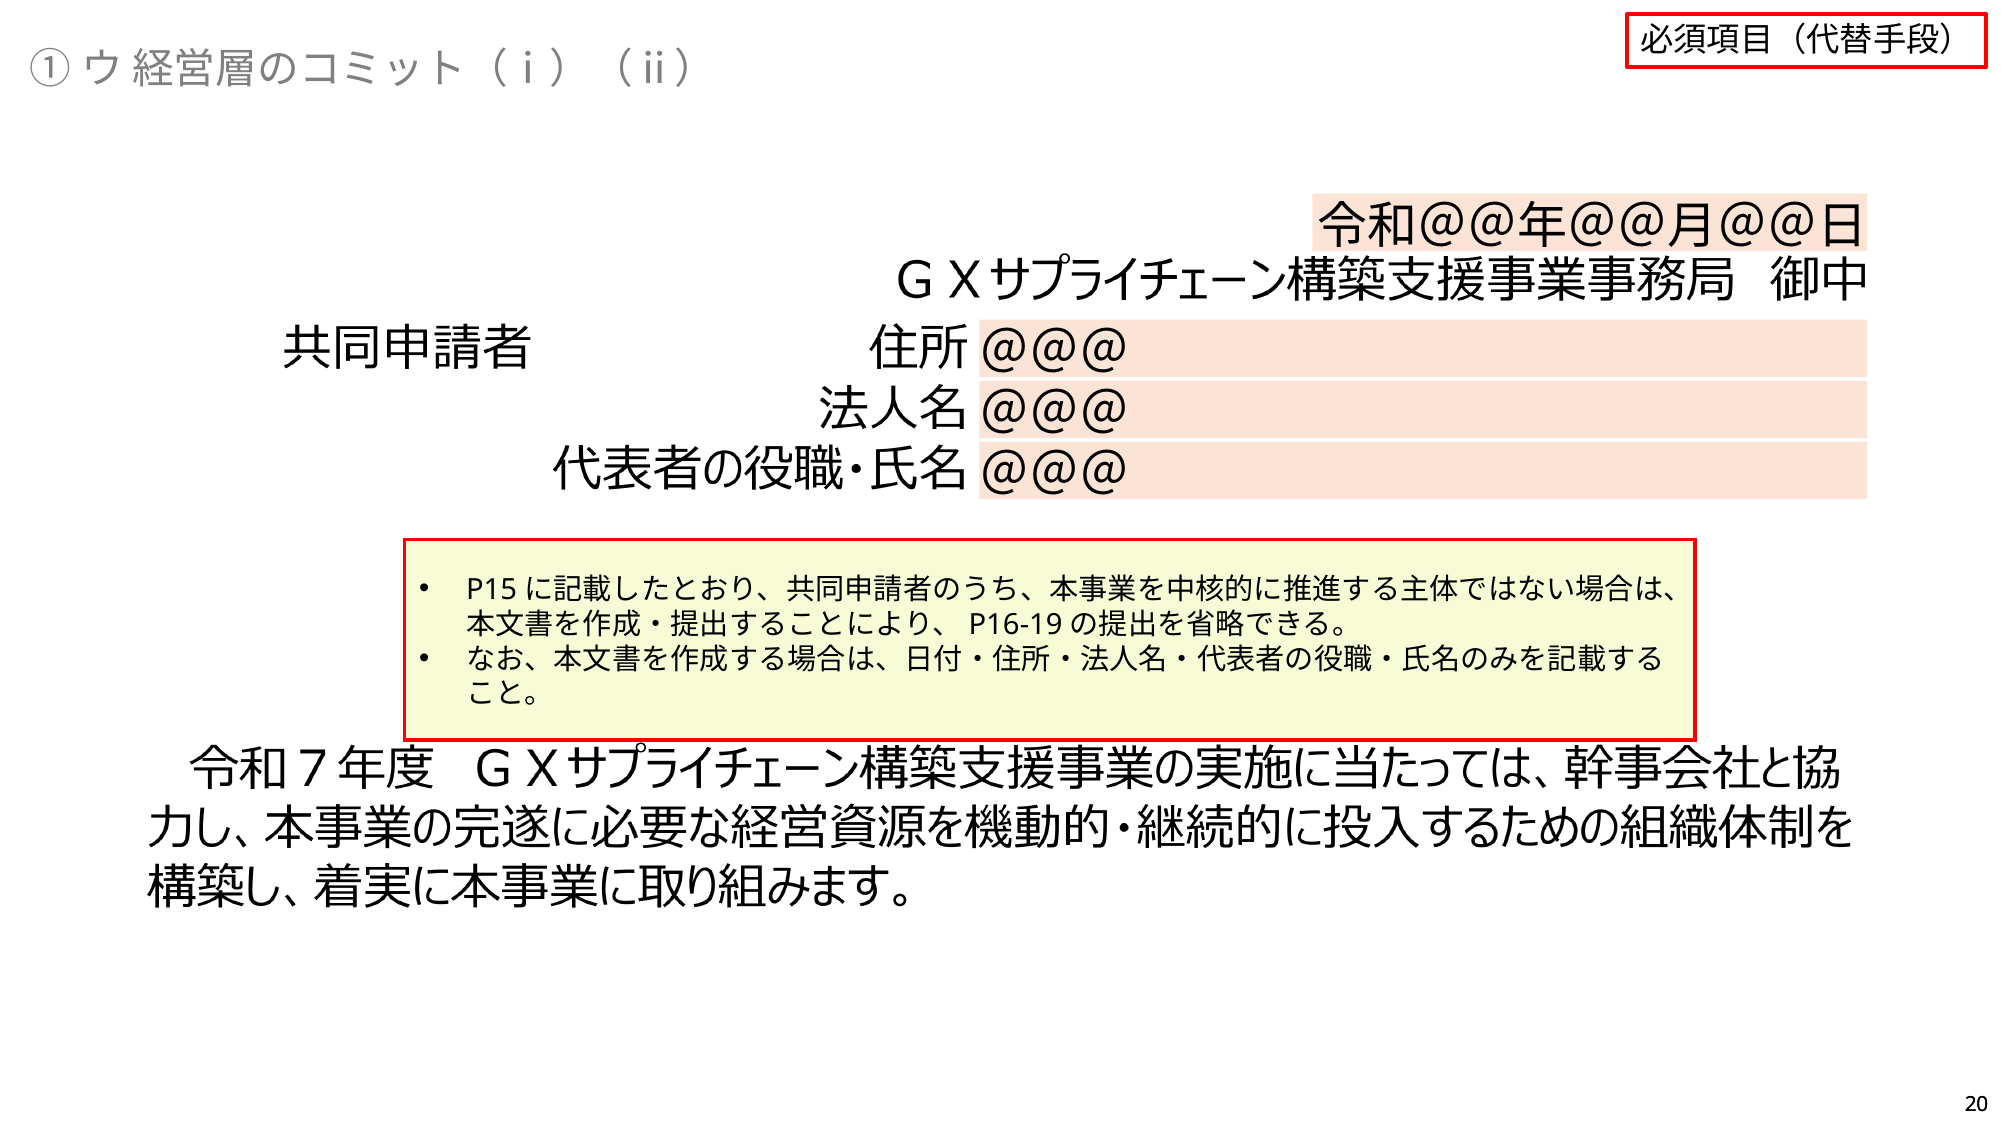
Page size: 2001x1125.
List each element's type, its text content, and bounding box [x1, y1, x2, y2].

text_box 必須項目（代替手段） [1627, 13, 1986, 68]
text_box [117, 179, 1901, 944]
text_box ①ウ 経営層のコミット（ⅰ）（ⅱ） [29, 47, 1802, 94]
